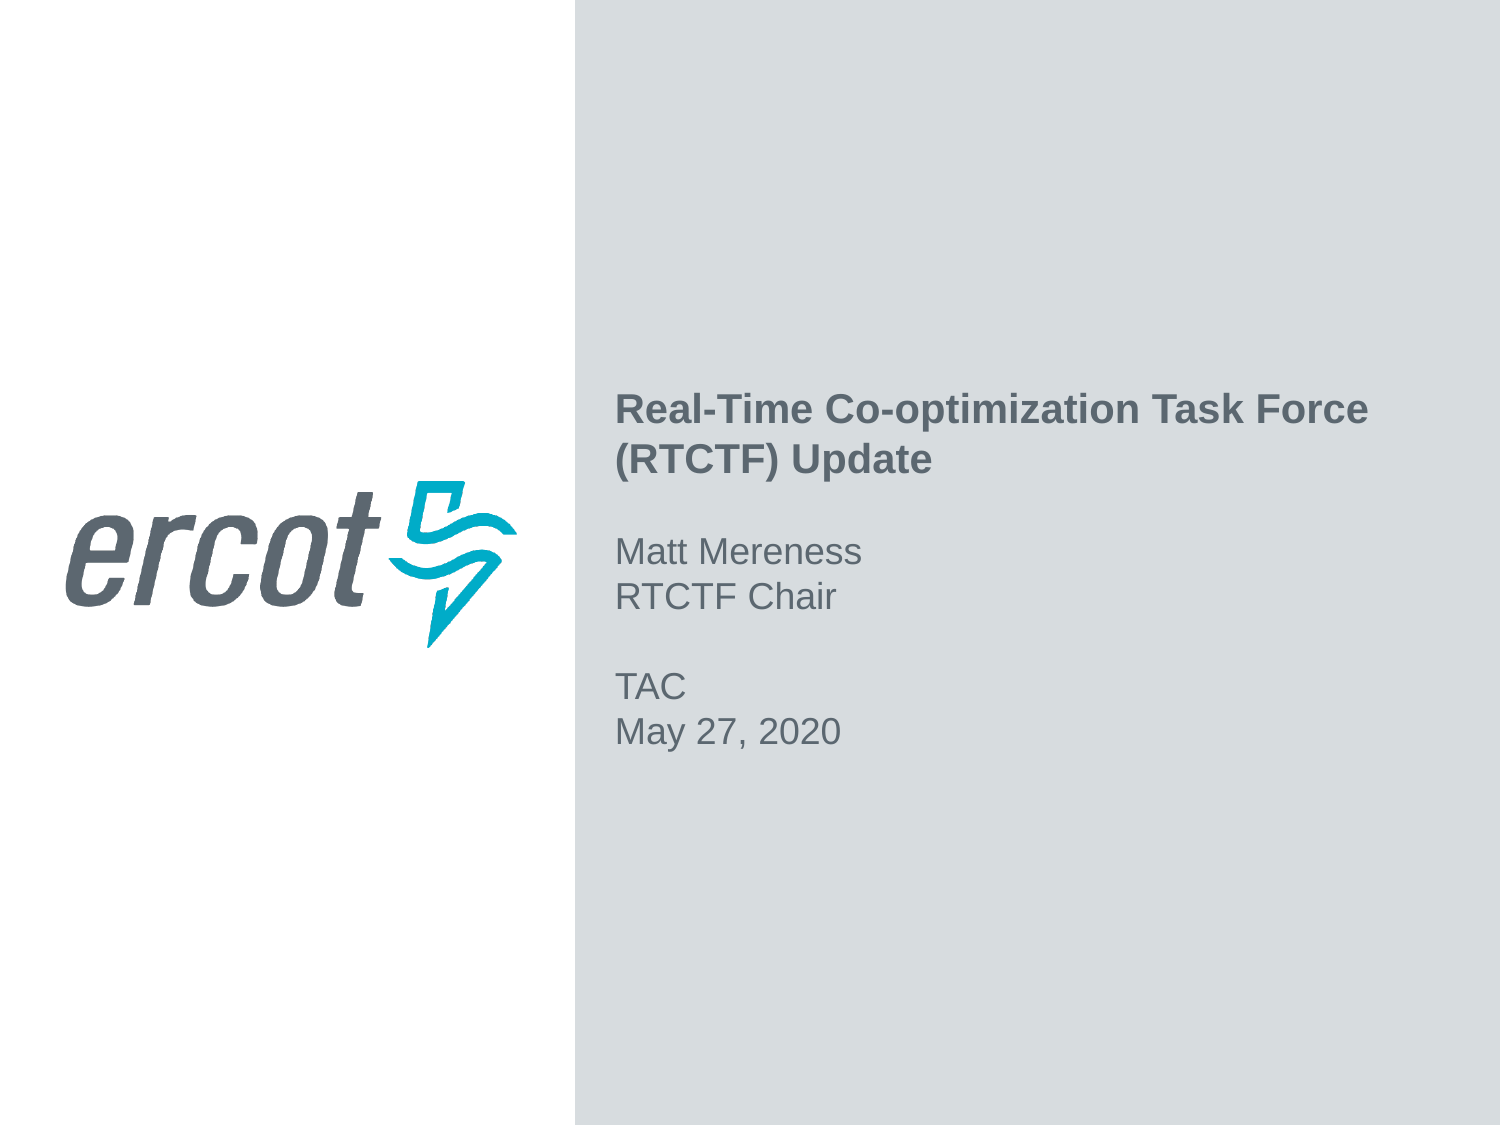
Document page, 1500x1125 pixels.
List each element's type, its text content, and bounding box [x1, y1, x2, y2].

picture [56, 471, 525, 654]
text_box Real-Time Co-optimization Task Force (RTCTF) Update Matt Mereness RTCTF Chair TAC May 27, 2020 [599, 374, 1425, 760]
